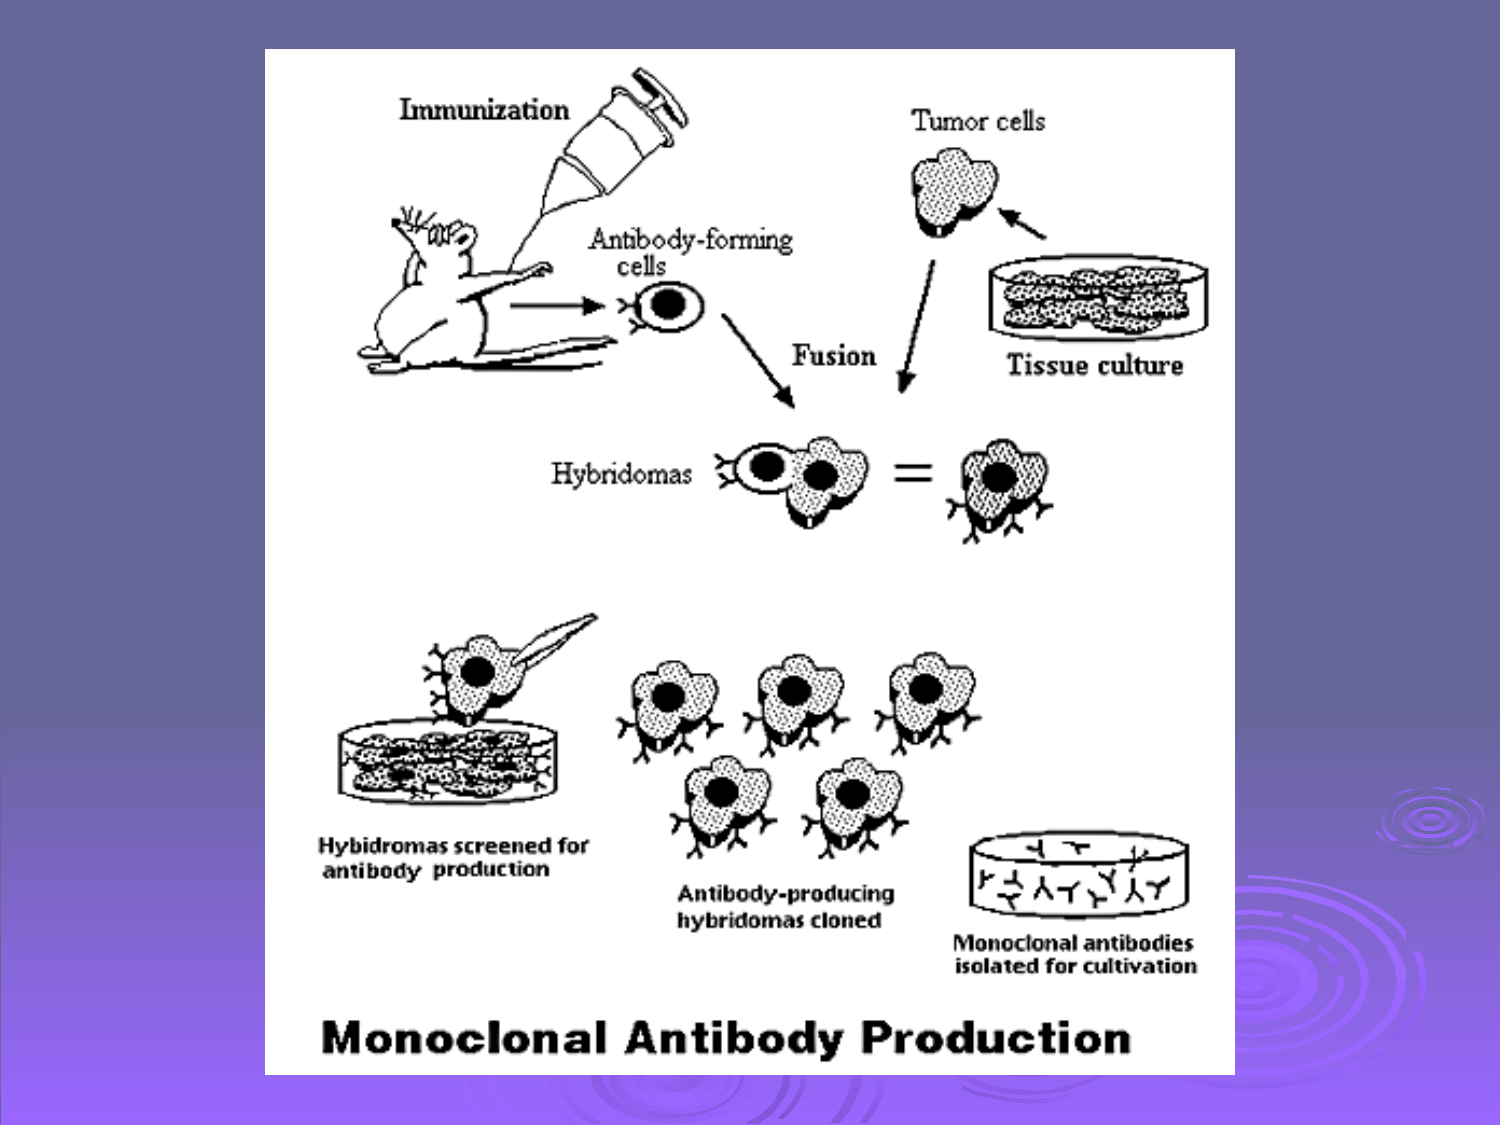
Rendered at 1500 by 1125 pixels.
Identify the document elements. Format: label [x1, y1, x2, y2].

picture [265, 49, 1235, 1076]
